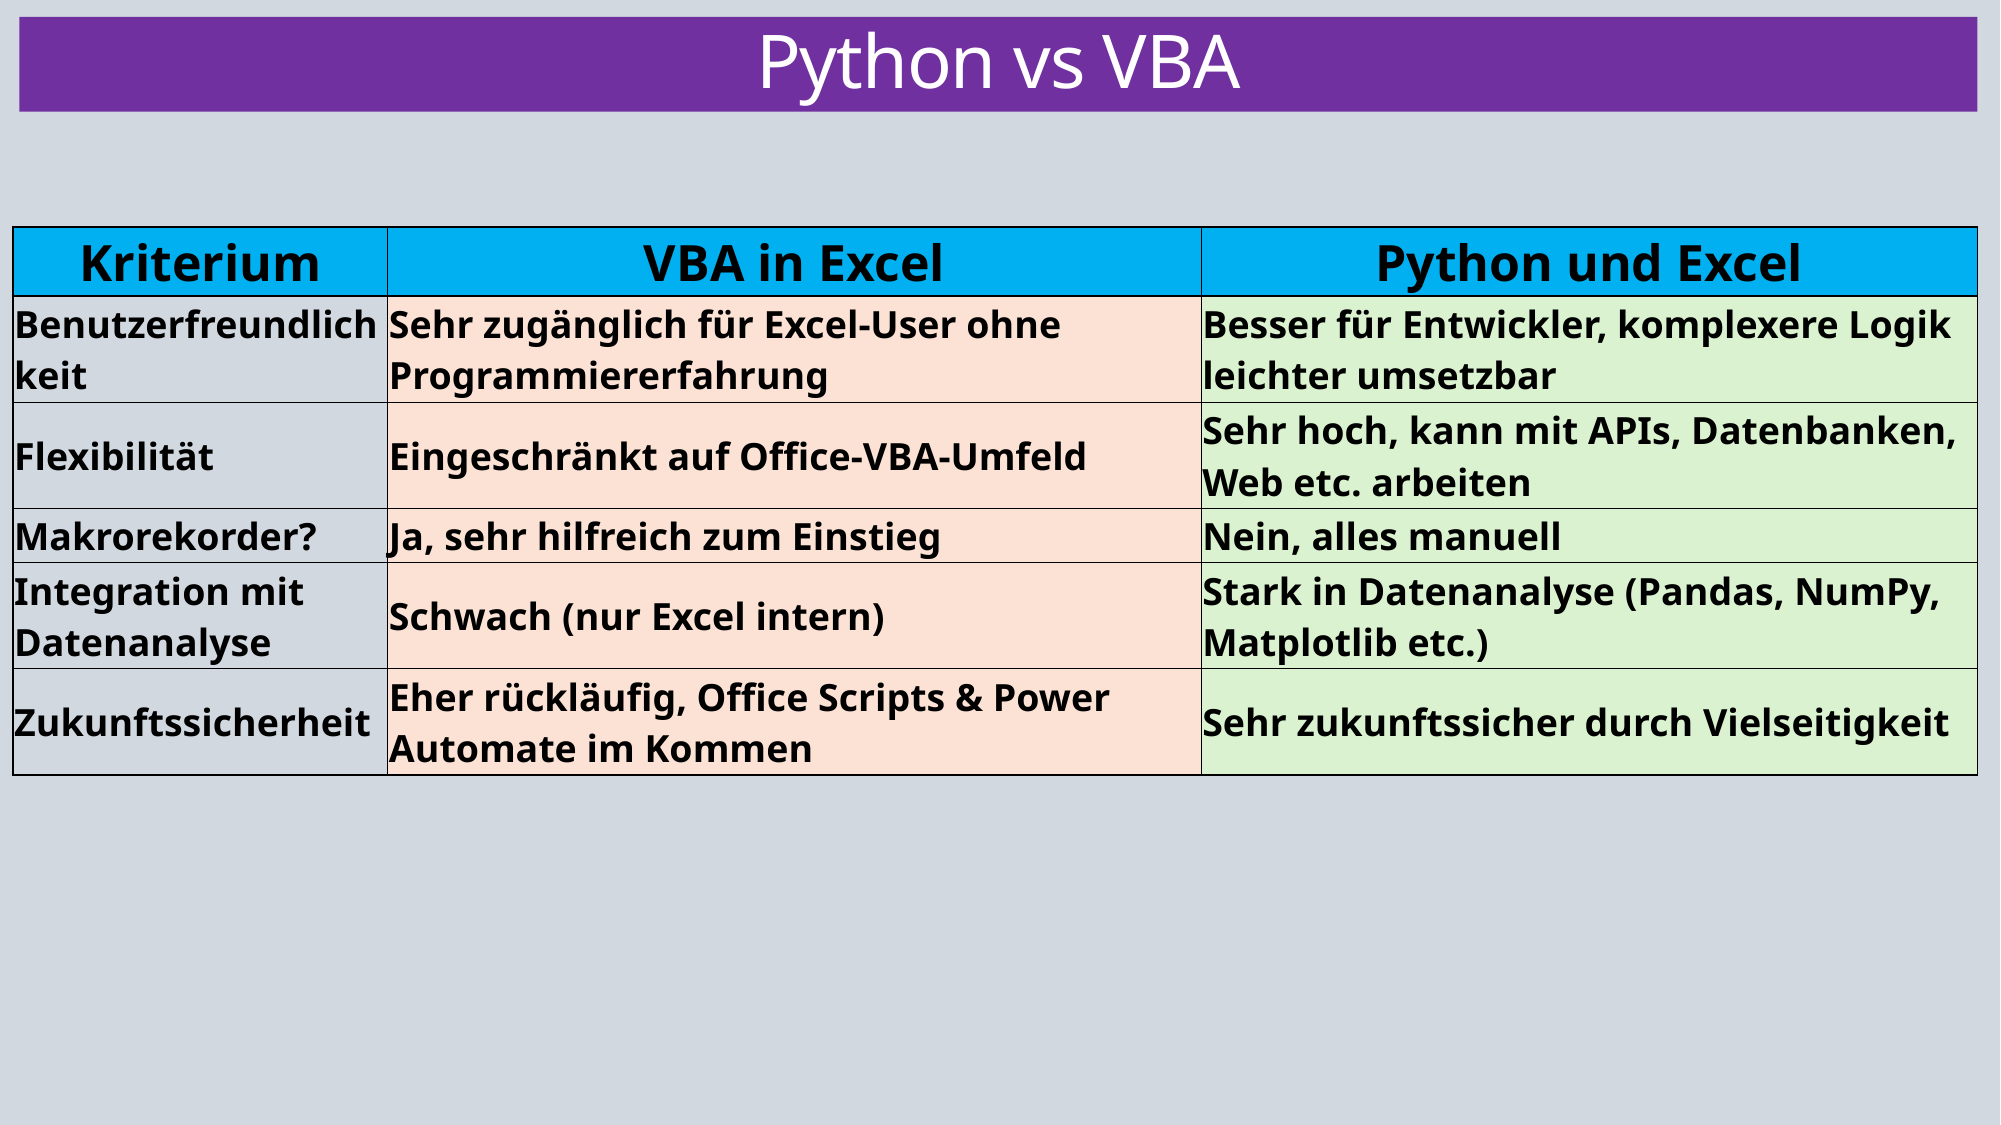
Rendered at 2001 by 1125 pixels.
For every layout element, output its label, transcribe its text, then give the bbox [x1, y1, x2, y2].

table_cell Flexibilität [14, 403, 387, 508]
table_cell Zukunftssicherheit [14, 669, 387, 774]
table_cell Schwach (nur Excel intern) [388, 563, 1201, 668]
title Python vs VBA [19, 16, 1978, 112]
table_cell Sehr hoch, kann mit APIs, Datenbanken, Web etc. arbeiten [1202, 403, 1977, 508]
table_cell Eingeschränkt auf Office-VBA-Umfeld [388, 403, 1201, 508]
table_cell Integration mit Datenanalyse [14, 563, 387, 668]
table_cell Besser für Entwickler, komplexere Logik leichter umsetzbar [1202, 297, 1977, 402]
table_header VBA in Excel [388, 228, 1201, 295]
table_cell Ja, sehr hilfreich zum Einstieg [388, 509, 1201, 562]
table_cell Benutzerfreundlichkeit [14, 297, 387, 402]
table_cell Stark in Datenanalyse (Pandas, NumPy, Matplotlib etc.) [1202, 563, 1977, 668]
table_cell Eher rückläufig, Office Scripts & Power Automate im Kommen [388, 669, 1201, 774]
table_cell Sehr zukunftssicher durch Vielseitigkeit [1202, 669, 1977, 774]
table_cell Sehr zugänglich für Excel-User ohne Programmiererfahrung [388, 297, 1201, 402]
table_header Python und Excel [1202, 228, 1977, 295]
table_cell Nein, alles manuell [1202, 509, 1977, 562]
table_cell Makrorekorder? [14, 509, 387, 562]
table_header Kriterium [14, 228, 387, 295]
